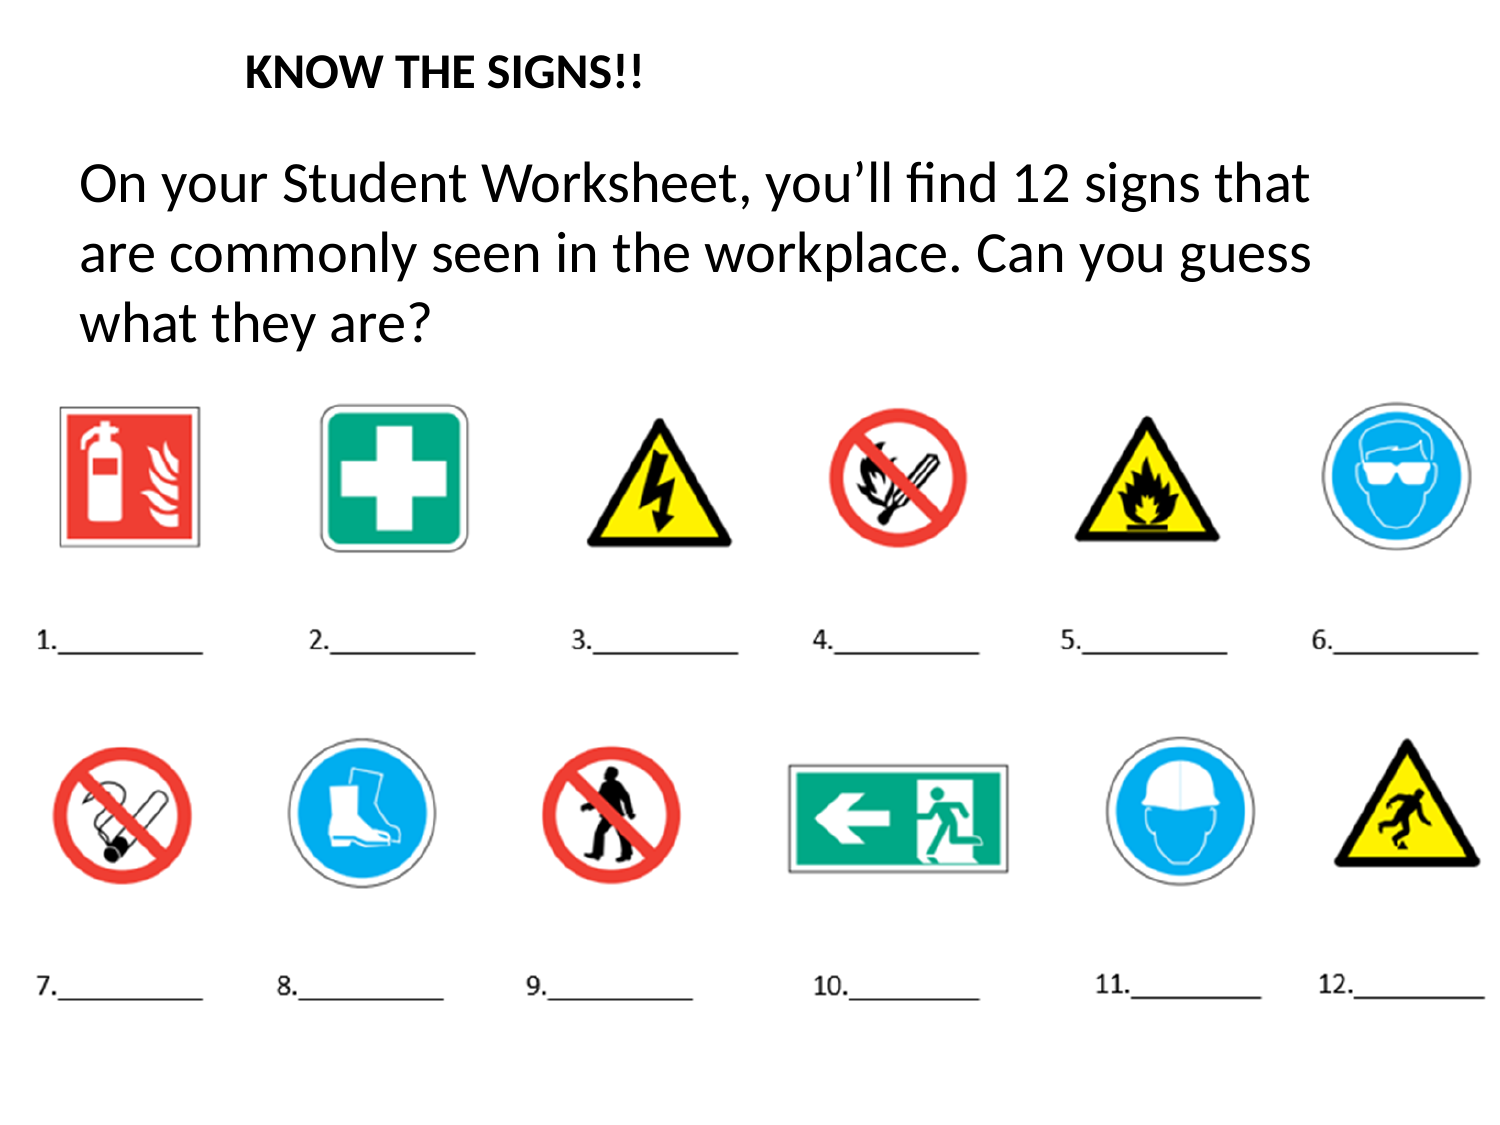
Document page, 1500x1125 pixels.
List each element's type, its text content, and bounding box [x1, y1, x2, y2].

picture [17, 373, 1500, 1056]
text_box KNOW THE SIGNS!! [230, 30, 1215, 106]
text_box On your Student Worksheet, you’ll find 12 signs that are commonly seen in the workplace. Can you guess what they are? [64, 137, 1400, 362]
